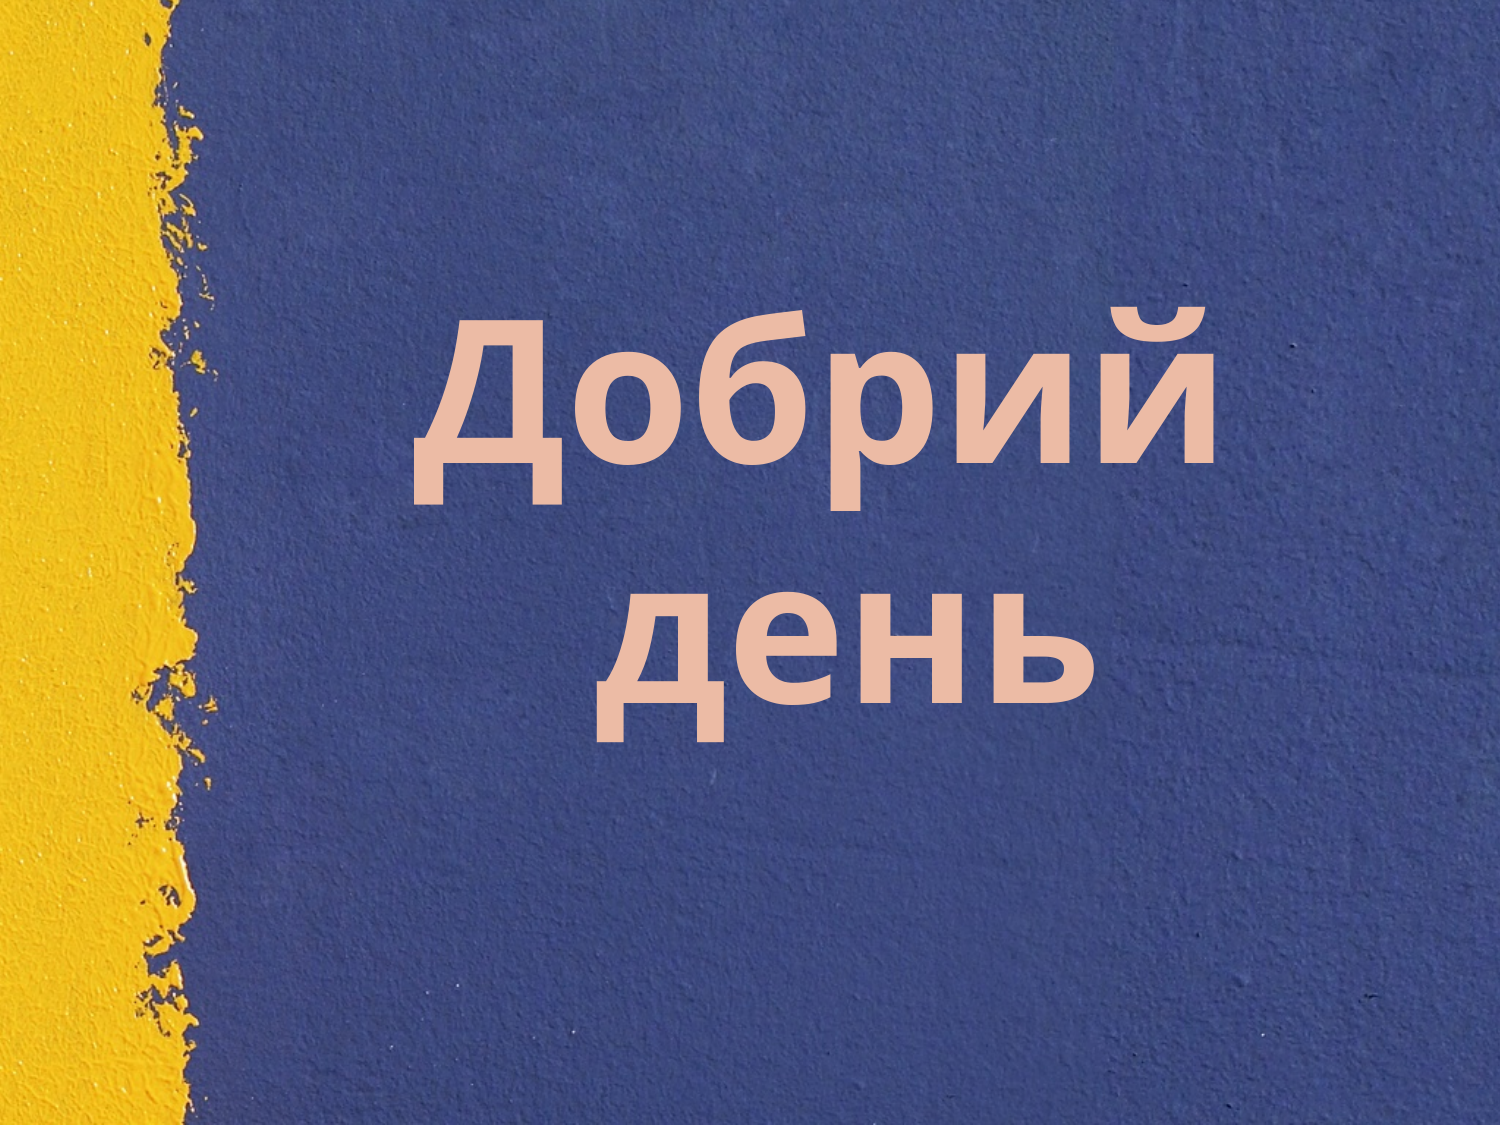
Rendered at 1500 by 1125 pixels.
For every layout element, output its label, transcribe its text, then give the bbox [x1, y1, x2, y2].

title Добрий день [222, 363, 1473, 645]
picture [0, 0, 1500, 1125]
